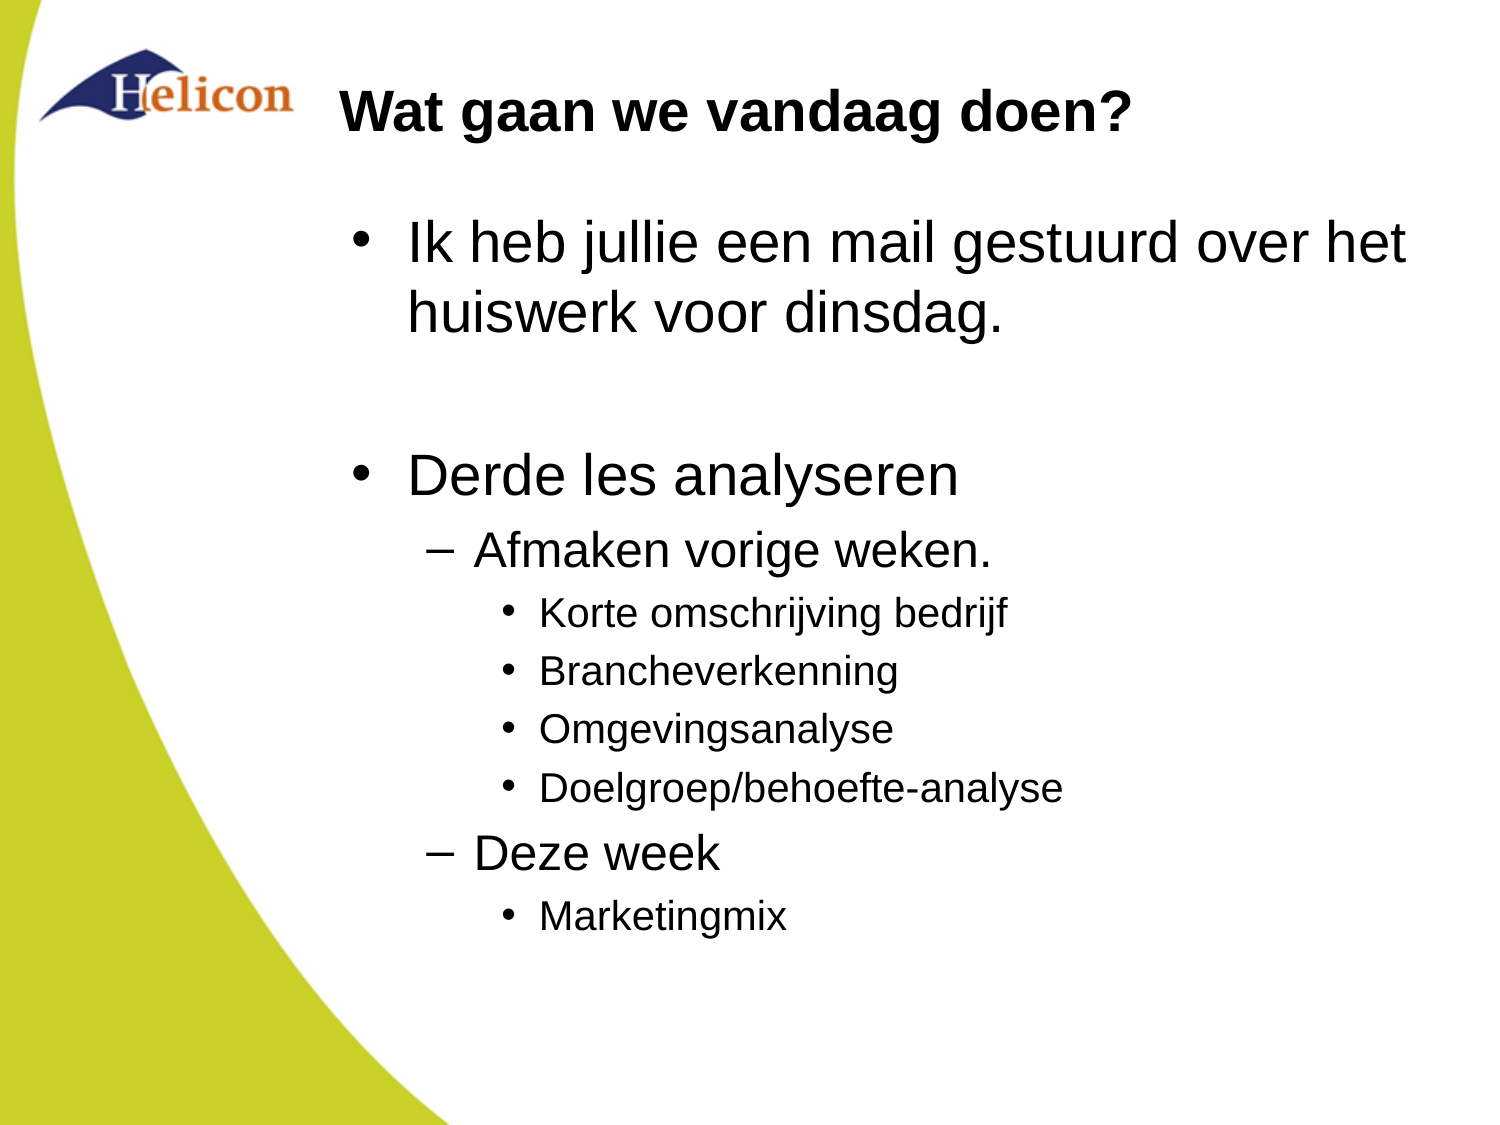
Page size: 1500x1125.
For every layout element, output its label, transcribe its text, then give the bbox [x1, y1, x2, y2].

title Wat gaan we vandaag doen? [324, 54, 1415, 161]
list Ik heb jullie een mail gestuurd over het huiswerk voor dinsdag. Derde les analyseren Afmaken vorige weken. Korte omschrijving bedrijf Brancheverkenning Omgevingsanalyse Doelgroep/behoefte-analyse Deze week Marketingmix [336, 196, 1425, 1005]
picture [0, 0, 1500, 1125]
